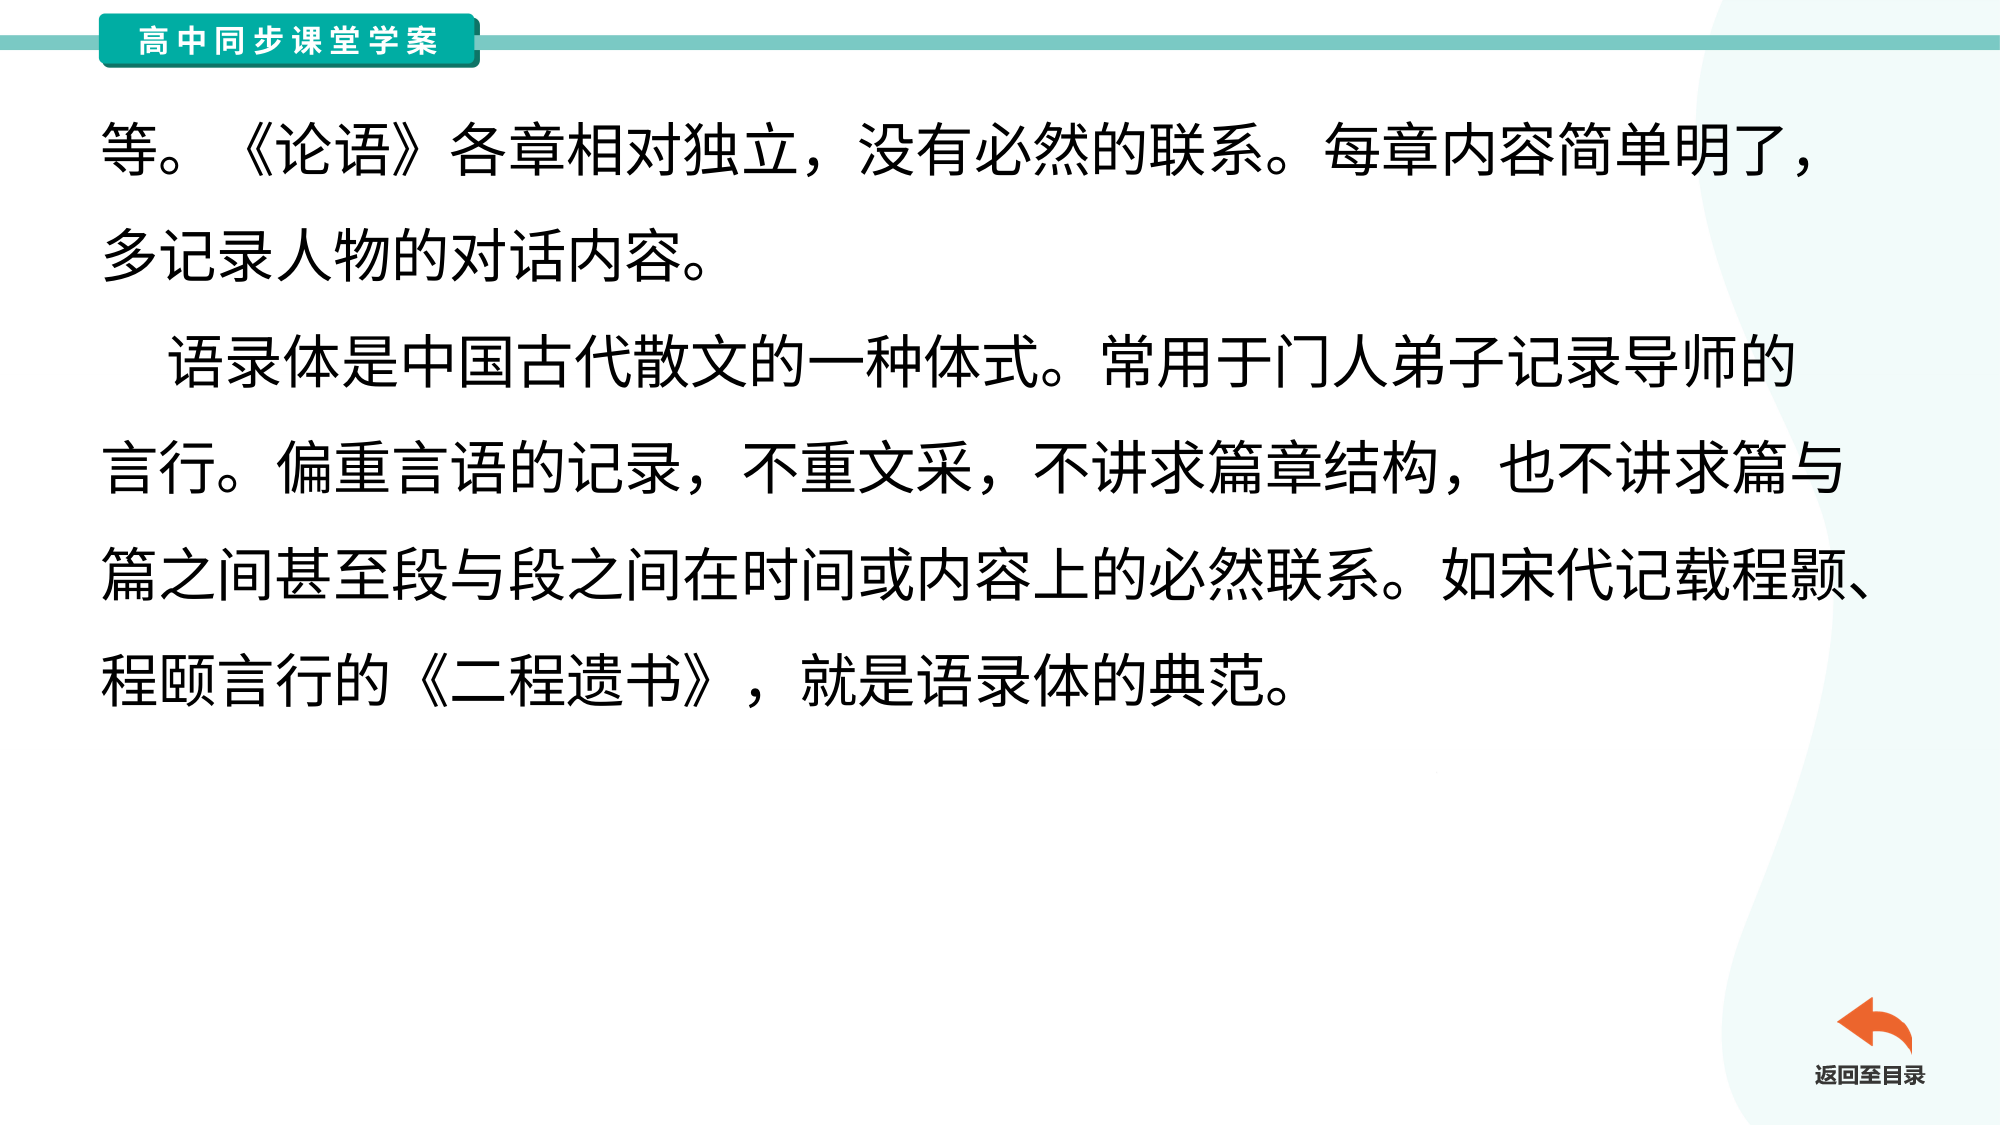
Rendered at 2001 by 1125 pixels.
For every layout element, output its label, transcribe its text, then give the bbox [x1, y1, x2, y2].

picture [0, 0, 2000, 1125]
text_box 等。《论语》各章相对独立，没有必然的联系。每章内容简单明了， 多记录人物的对话内容。 语录体是中国古代散文的一种体式。常用于门人弟子记录导师的 言行。偏重言语的记录，不重文采，不讲求篇章结构，也不讲求篇与 篇之间甚至段与段之间在时间或内容上的必然联系。如宋代记载程颢、 程颐言行的《二程遗书》，就是语录体的典范。 [100, 76, 1899, 715]
